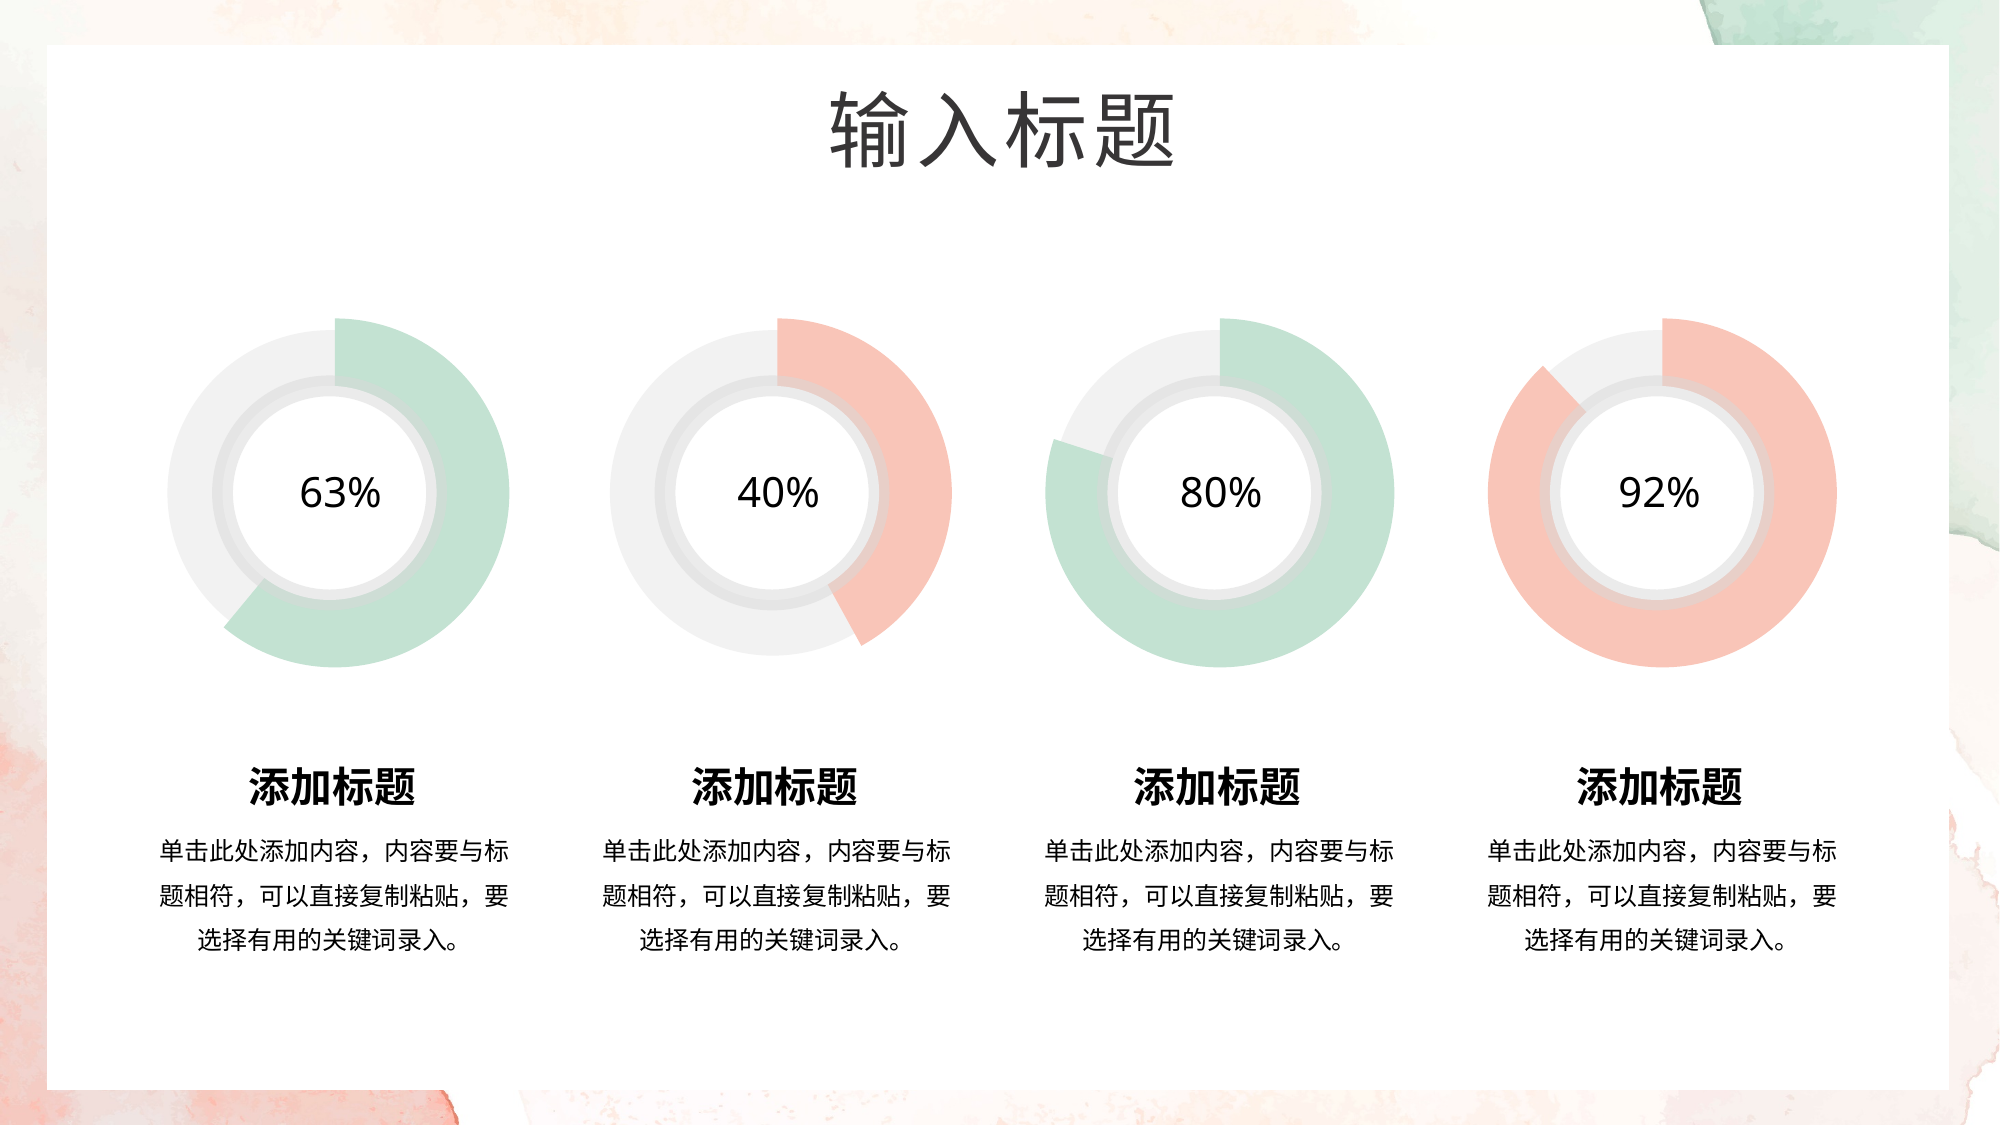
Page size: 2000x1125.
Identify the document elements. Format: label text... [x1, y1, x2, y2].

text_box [1487, 318, 1837, 668]
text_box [143, 753, 527, 960]
text_box 输入标题 [757, 71, 1247, 186]
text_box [602, 318, 952, 668]
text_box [585, 753, 970, 960]
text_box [1470, 753, 1854, 960]
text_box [1028, 753, 1412, 960]
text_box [160, 318, 510, 668]
picture [0, 0, 2000, 1125]
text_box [1045, 318, 1395, 668]
